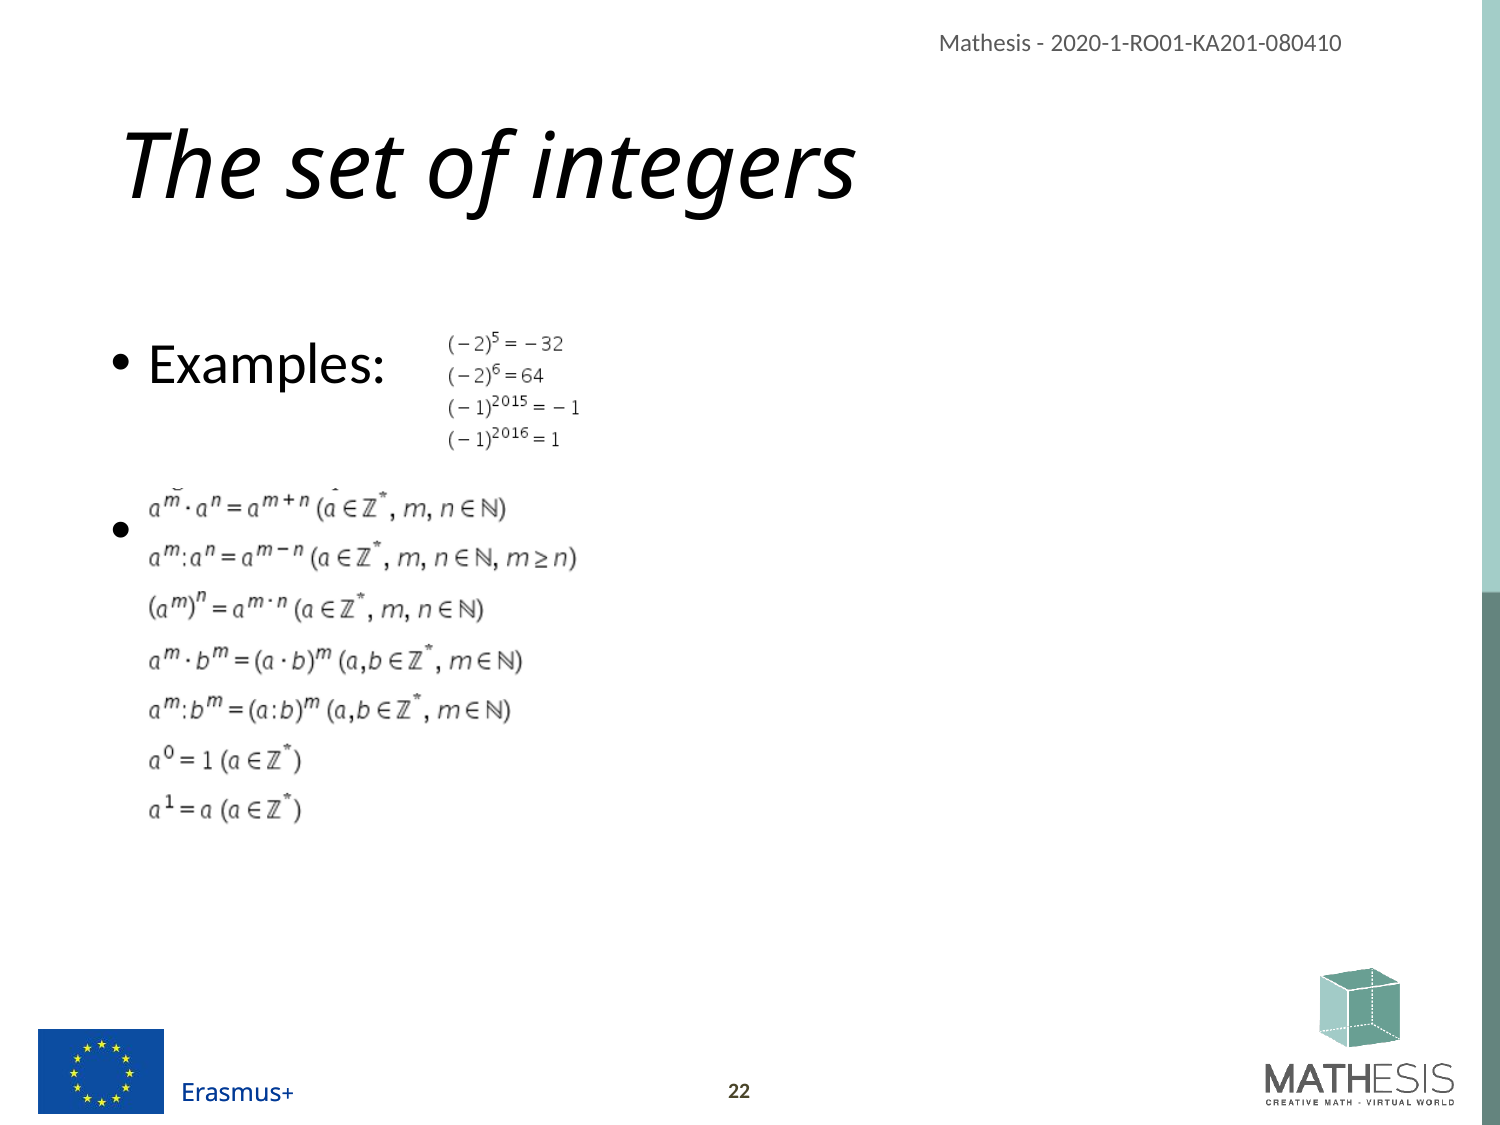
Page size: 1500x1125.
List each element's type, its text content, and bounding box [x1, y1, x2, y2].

list Examples: Reguli de calcul: [95, 326, 1154, 602]
picture [38, 1029, 164, 1114]
picture [139, 488, 613, 847]
picture [447, 326, 581, 451]
title The set of integers [103, 59, 1397, 278]
